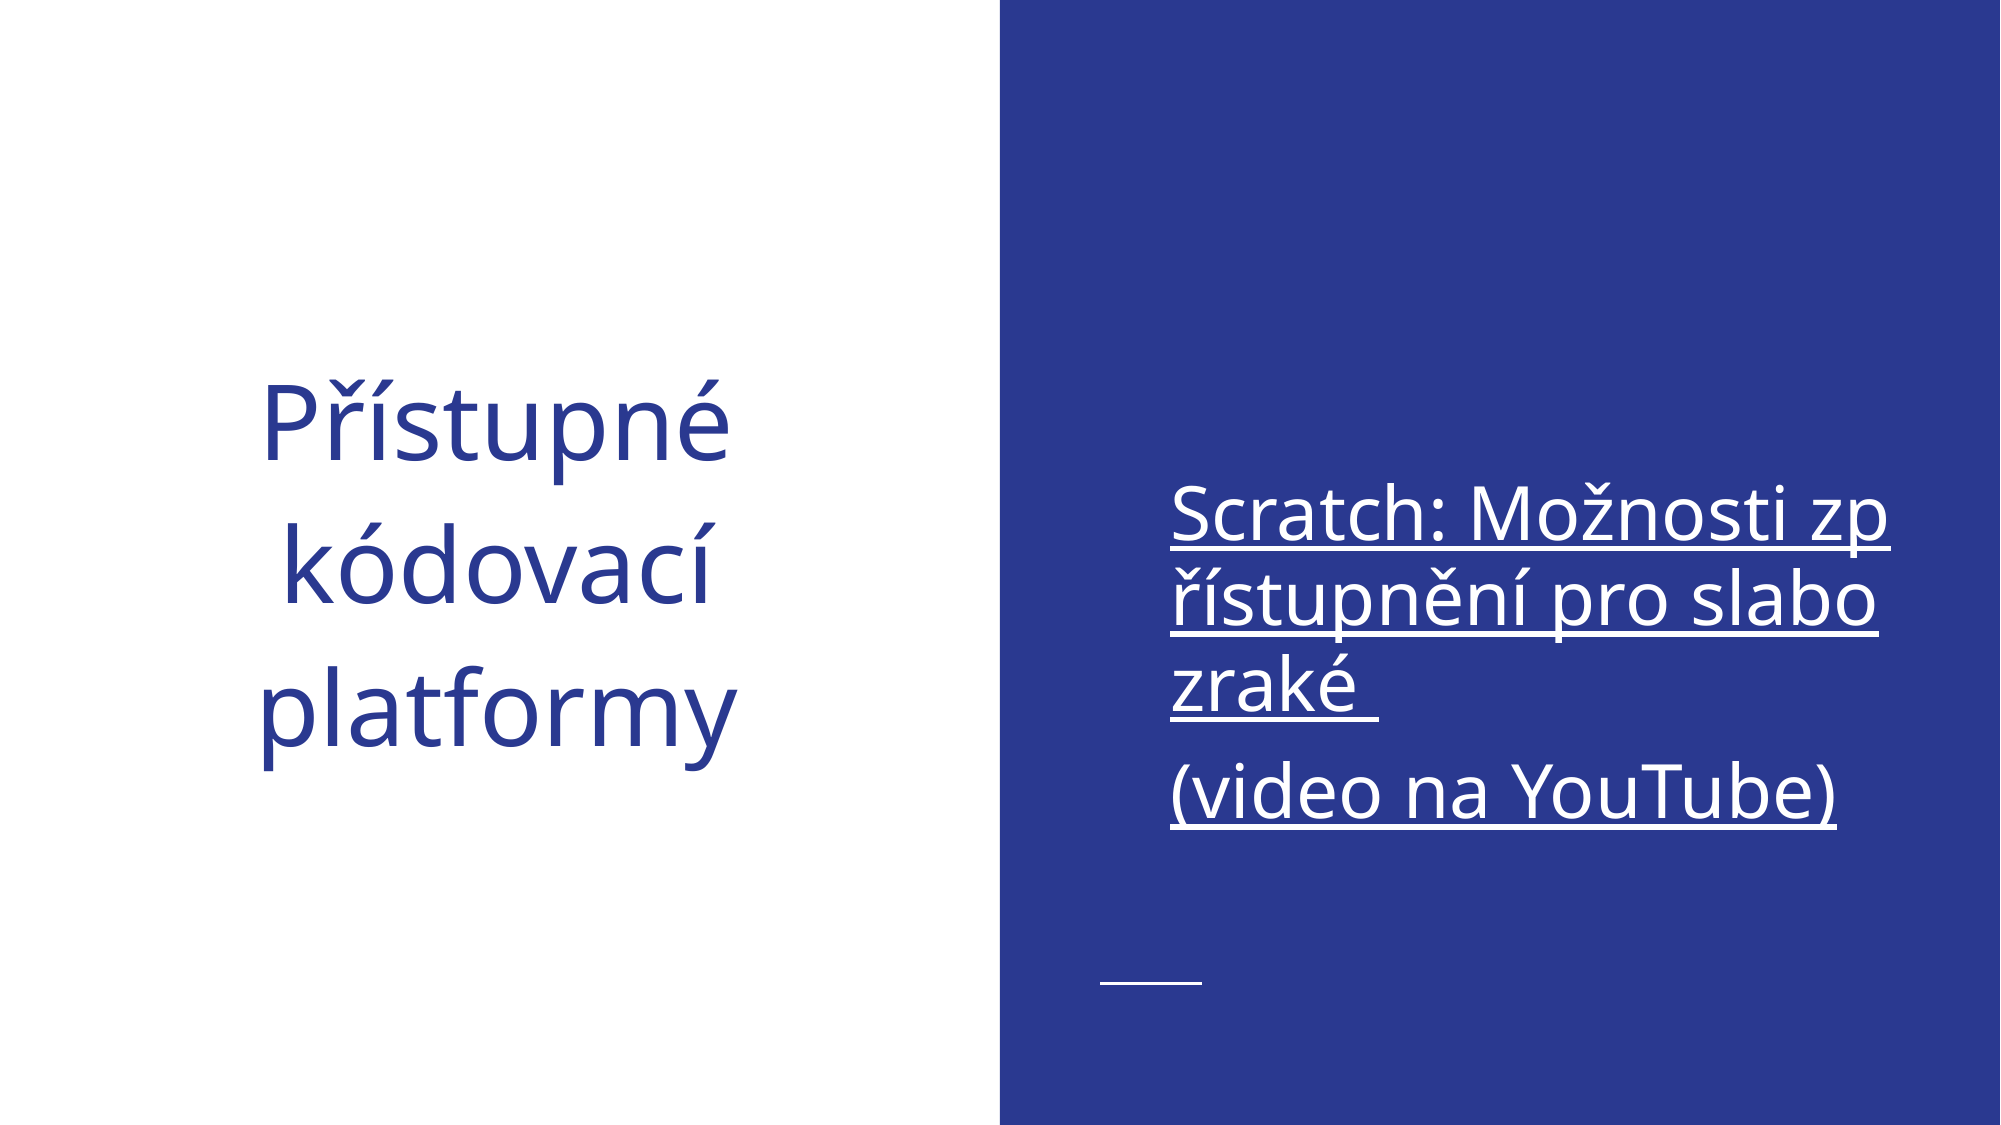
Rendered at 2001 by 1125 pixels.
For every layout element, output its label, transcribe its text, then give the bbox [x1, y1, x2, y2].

title Přístupné kódovací platformy [54, 340, 940, 785]
list Scratch: Možnosti zpřístupnění pro slabozraké (video na YouTube) [1080, 158, 1920, 967]
